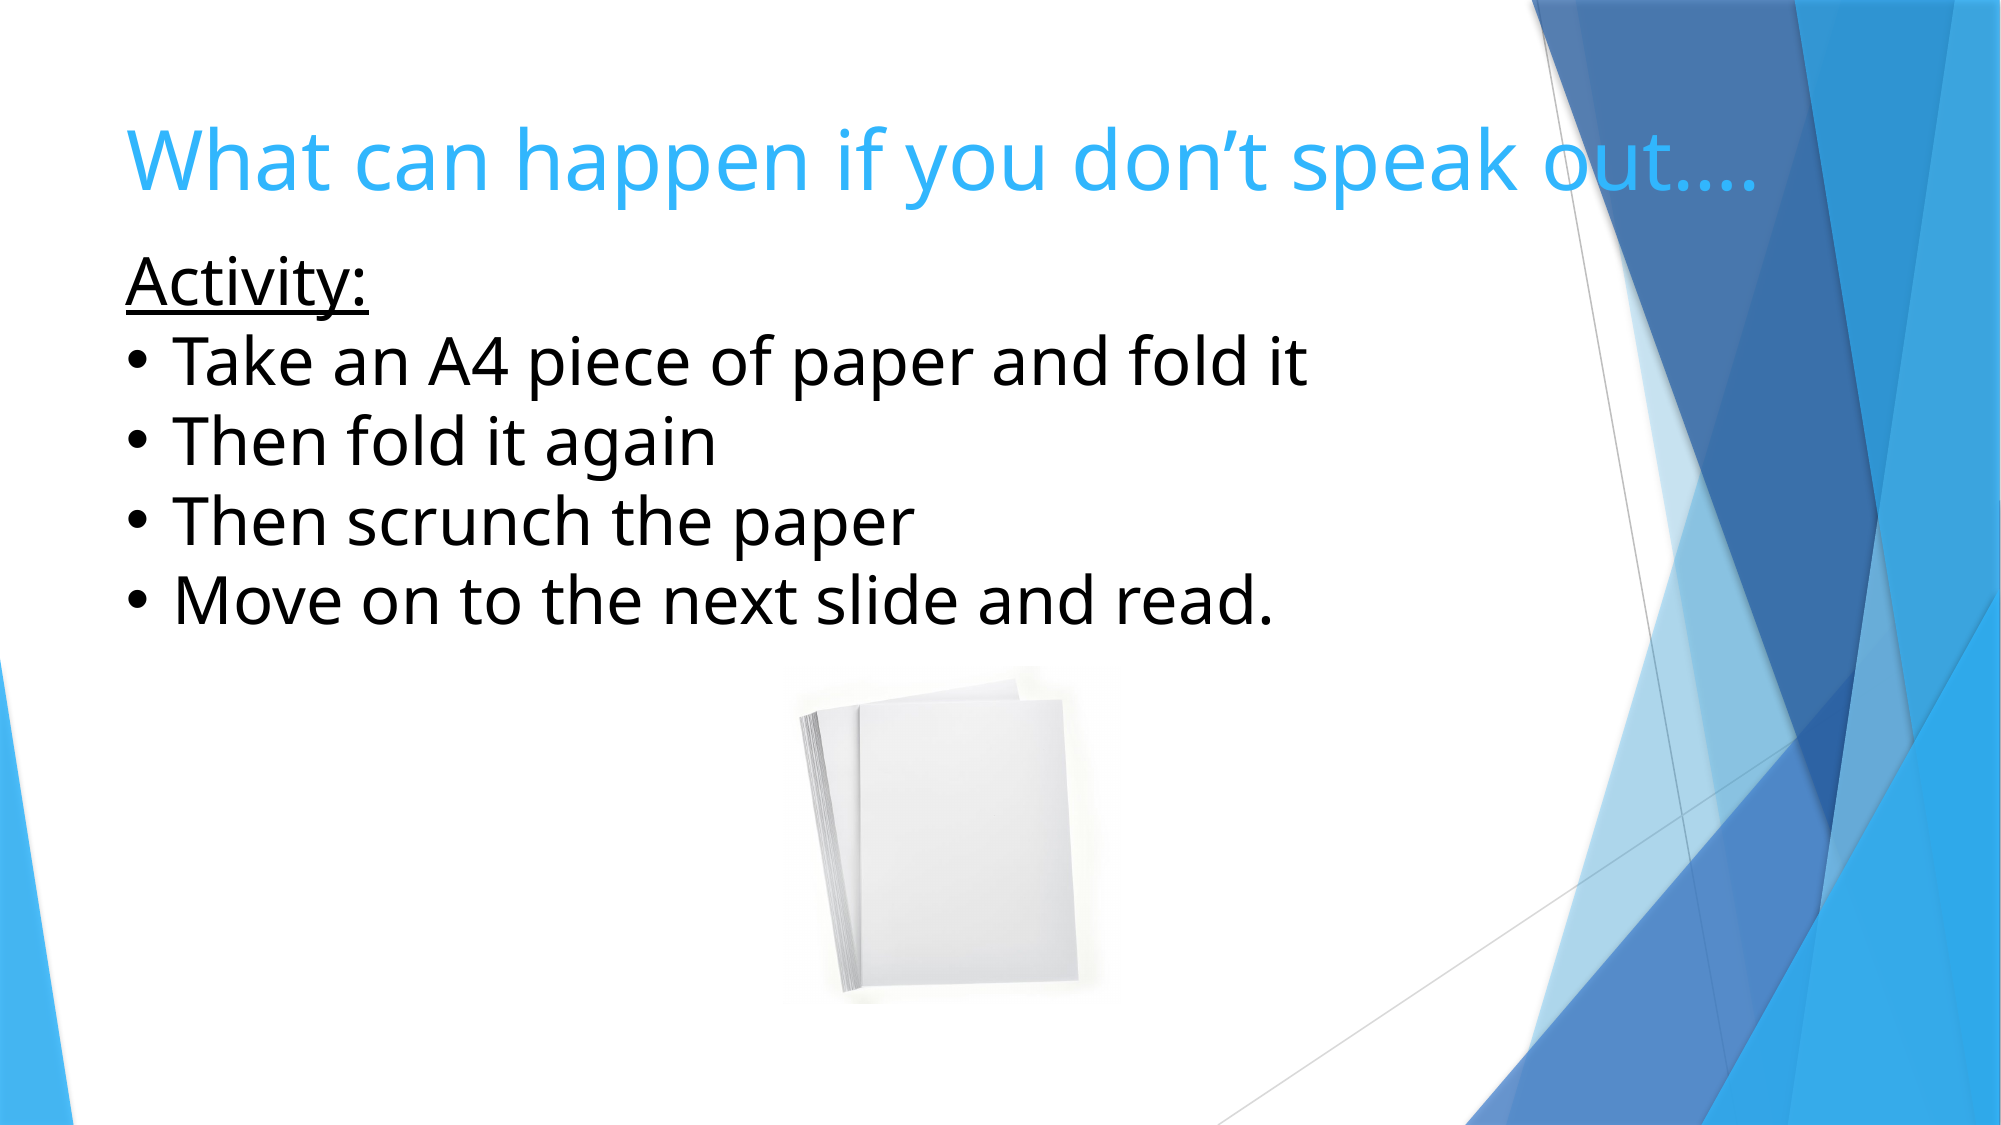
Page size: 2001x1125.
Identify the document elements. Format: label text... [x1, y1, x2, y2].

text_box Activity: Take an A4 piece of paper and fold it Then fold it again Then scrunch the paper Move on to the next slide and read. [111, 231, 1522, 646]
picture [783, 666, 1122, 1005]
title What can happen if you don’t speak out…. [111, 99, 1798, 249]
